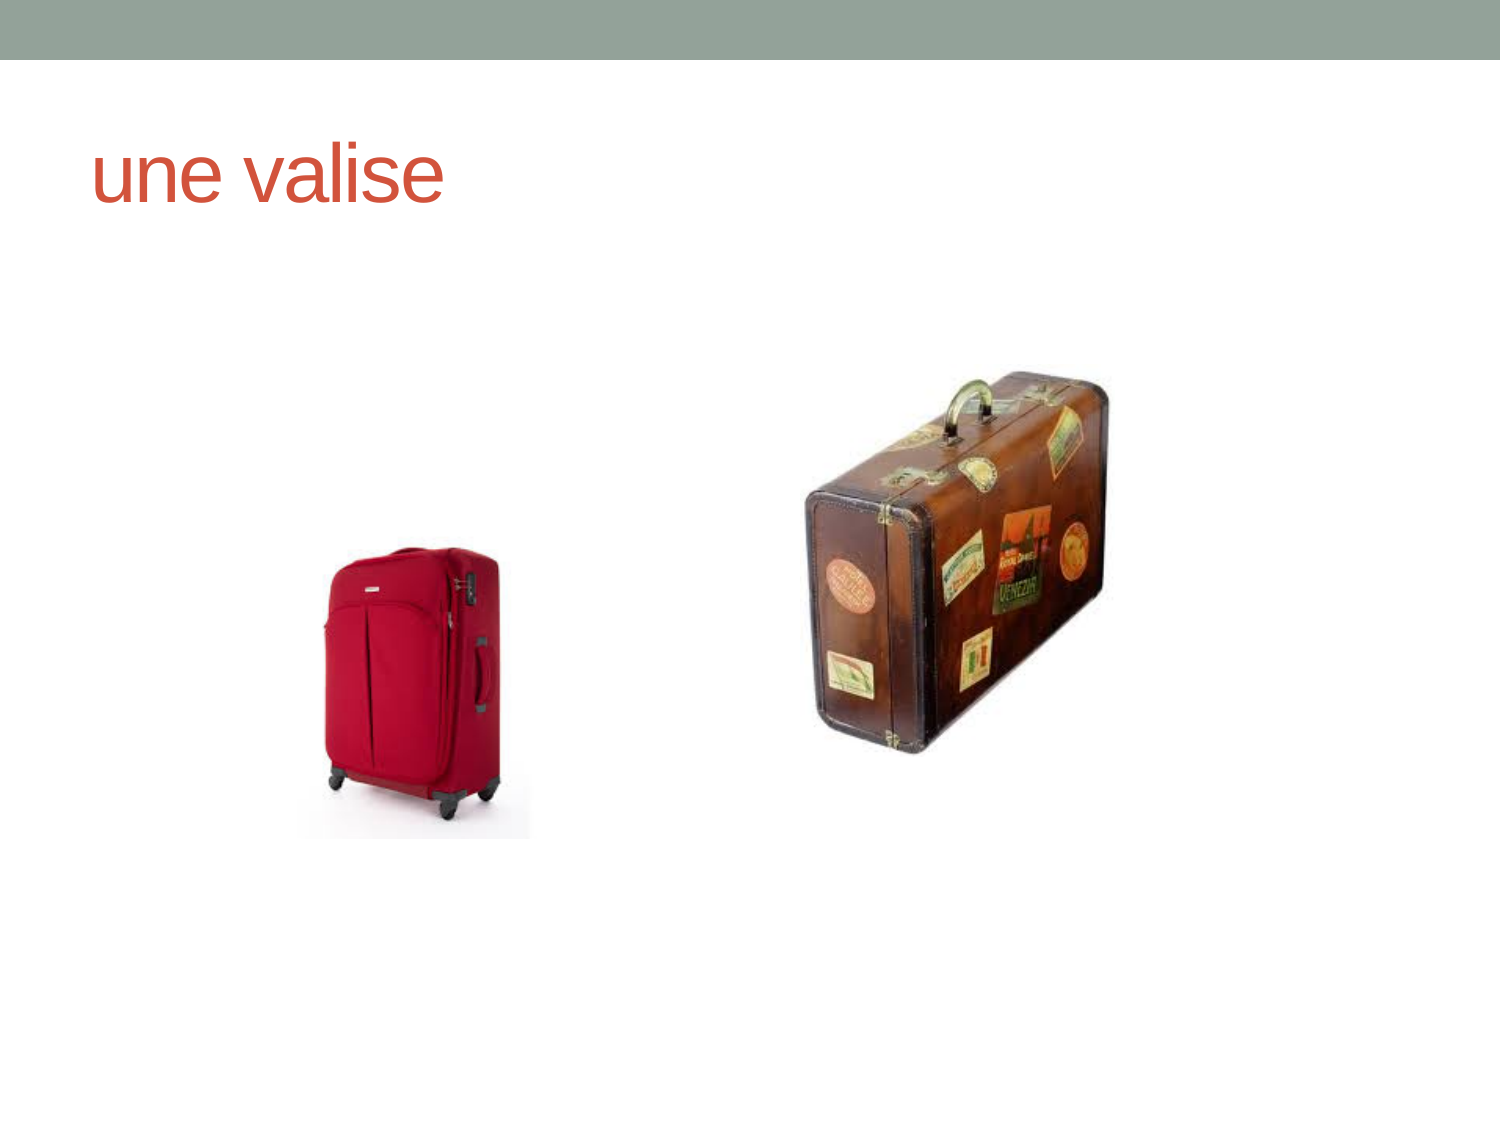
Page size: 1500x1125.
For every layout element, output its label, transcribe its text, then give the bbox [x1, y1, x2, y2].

title une valise [75, 87, 1425, 250]
picture [799, 363, 1115, 757]
picture [235, 487, 588, 840]
